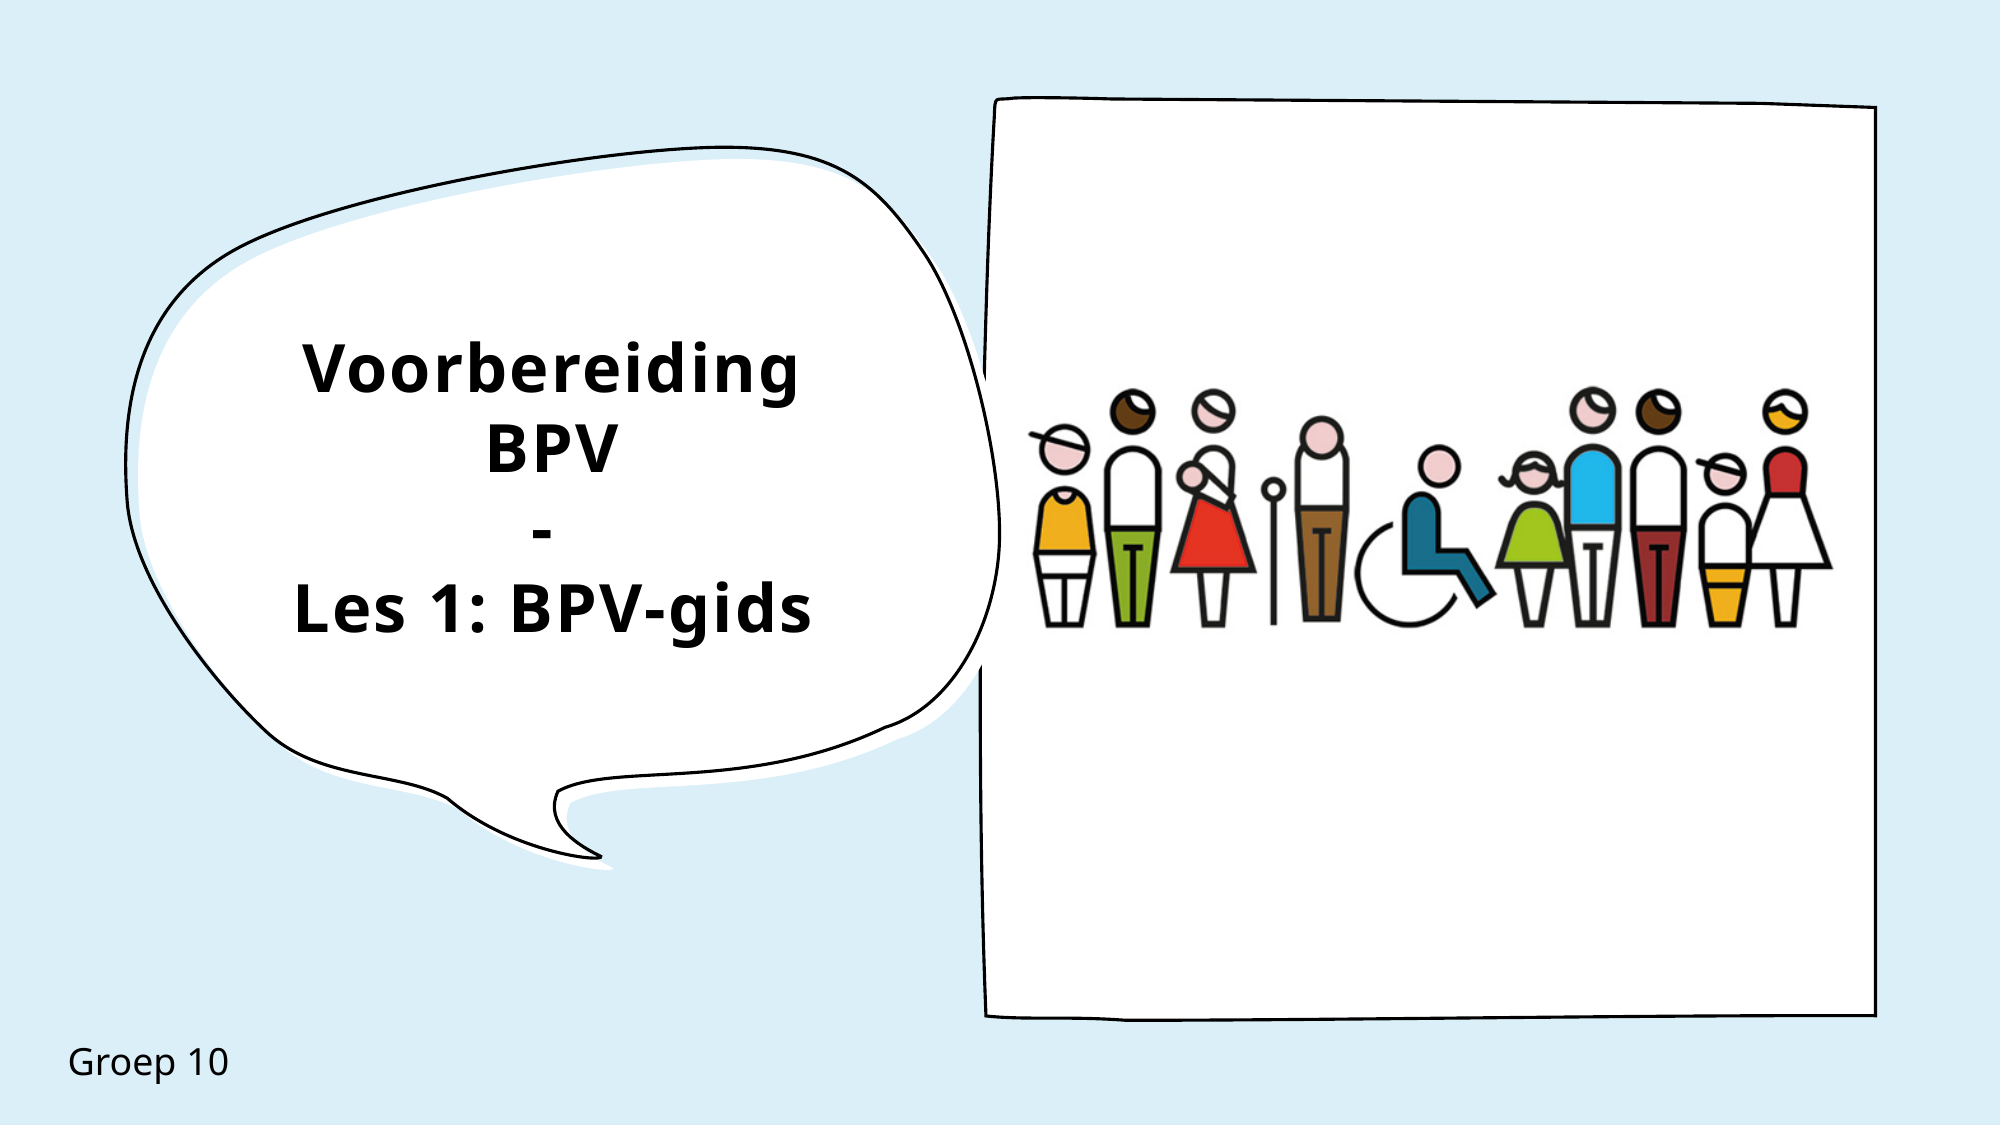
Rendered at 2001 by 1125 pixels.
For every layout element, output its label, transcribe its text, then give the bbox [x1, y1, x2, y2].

text_box [125, 147, 1000, 859]
text_box [275, 740, 614, 870]
text_box Groep 10 [53, 1030, 1053, 1091]
text_box [979, 96, 1877, 1022]
picture [1019, 378, 1844, 652]
text_box [0, 0, 2000, 1125]
text_box [555, 205, 1012, 840]
subtitle [138, 558, 226, 691]
subtitle [943, 675, 957, 691]
